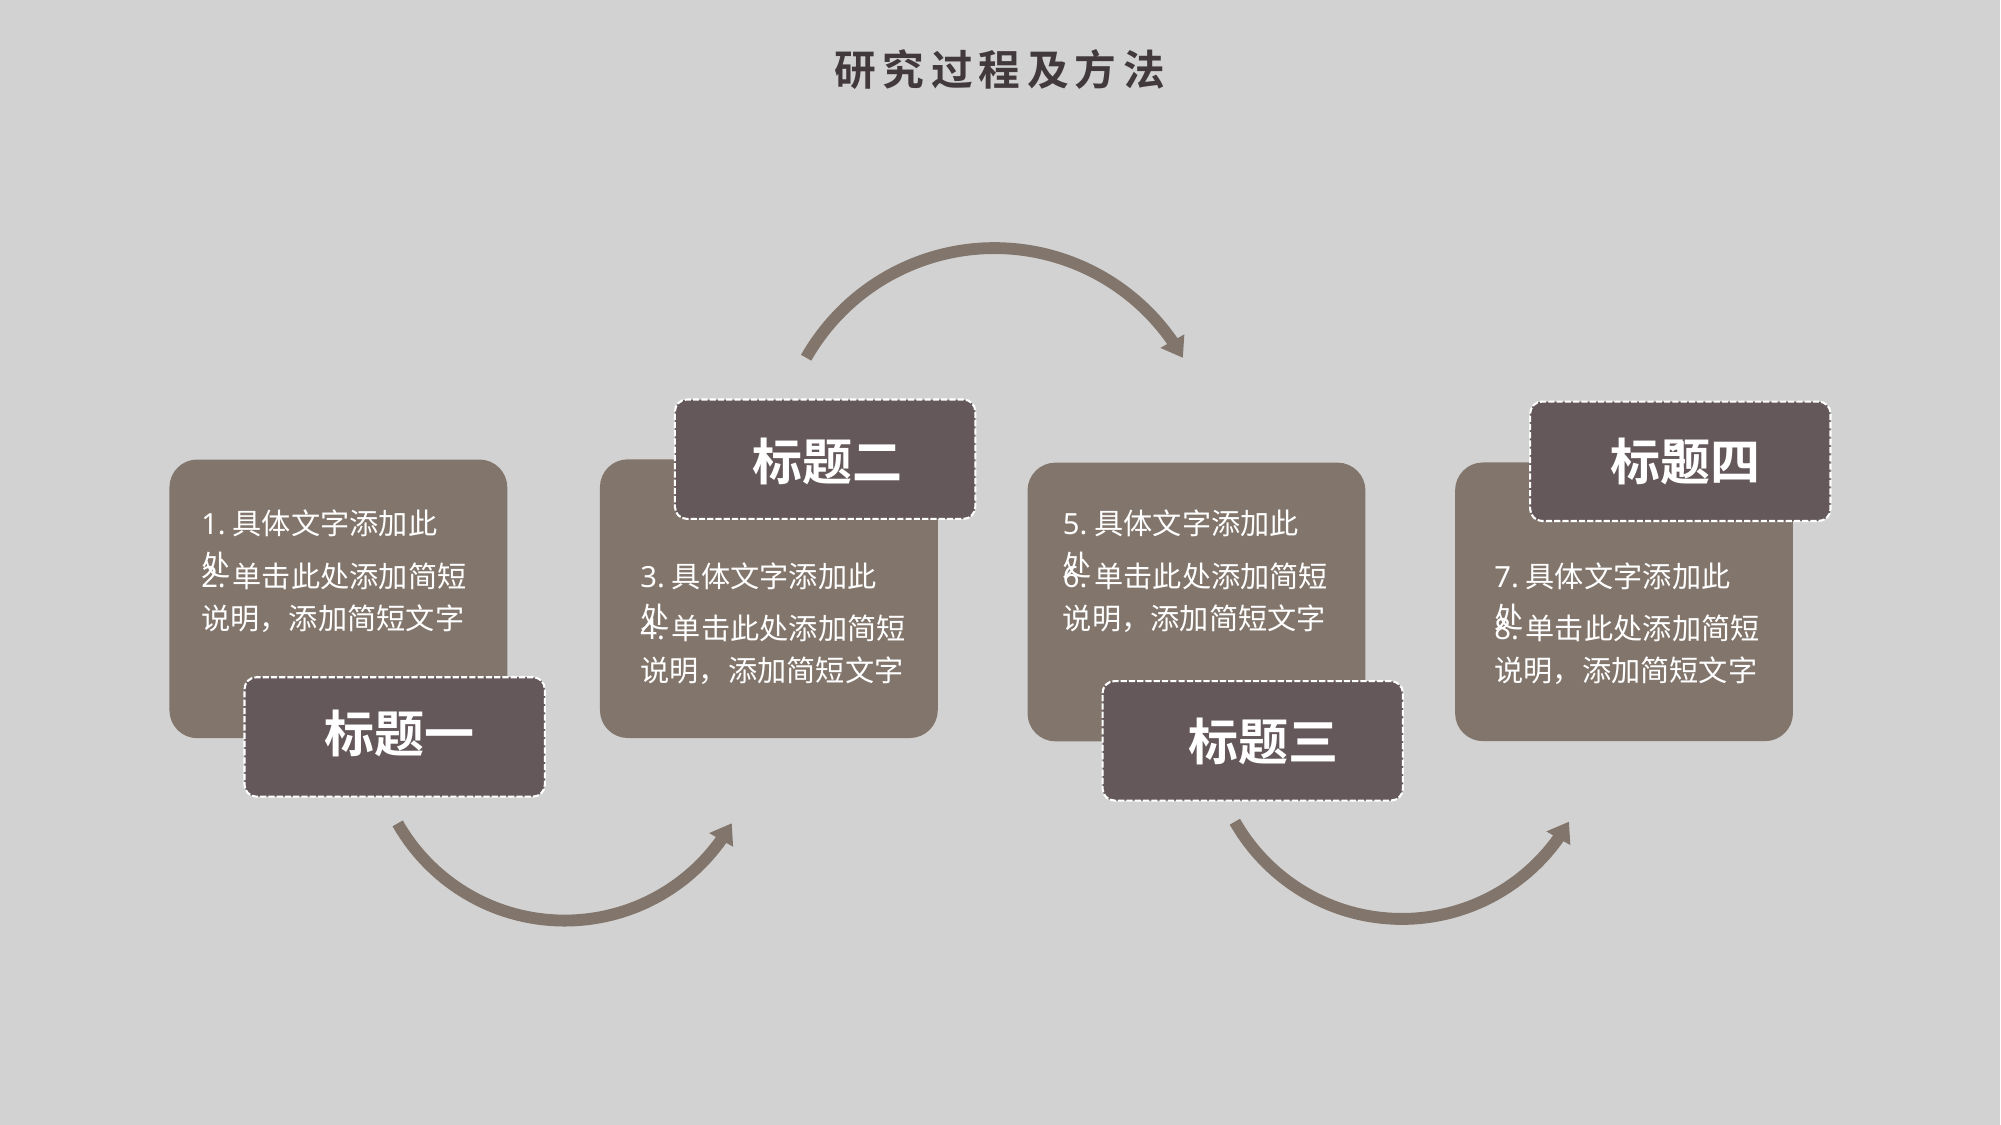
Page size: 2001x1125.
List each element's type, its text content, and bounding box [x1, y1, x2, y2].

text_box [168, 458, 509, 740]
text_box 标题四 [1595, 423, 1786, 498]
text_box 研究过程及方法 [820, 36, 1180, 101]
text_box 7.具体文字添加此处 [1494, 550, 1756, 635]
text_box 标题二 [737, 423, 927, 498]
text_box 5.具体文字添加此处 [1062, 498, 1324, 583]
text_box 1.具体文字添加此处 [201, 498, 462, 583]
text_box 3.具体文字添加此处 [640, 550, 902, 635]
text_box [1229, 818, 1571, 925]
text_box [1101, 680, 1404, 802]
text_box [1026, 461, 1367, 743]
text_box 1 [1529, 400, 1832, 523]
text_box [801, 242, 1185, 361]
text_box 标题三 [1173, 702, 1363, 778]
text_box [392, 820, 734, 927]
text_box [1454, 461, 1795, 743]
text_box [243, 676, 546, 798]
text_box [673, 398, 977, 520]
text_box 8.单击此处添加简短说明，添加简短文字 [1494, 603, 1774, 688]
text_box 2.单击此处添加简短说明，添加简短文字 [201, 551, 481, 636]
text_box 4.单击此处添加简短说明，添加简短文字 [640, 603, 920, 688]
text_box 标题一 [309, 694, 499, 770]
text_box 6.单击此处添加简短说明，添加简短文字 [1062, 551, 1343, 636]
text_box [598, 458, 939, 740]
